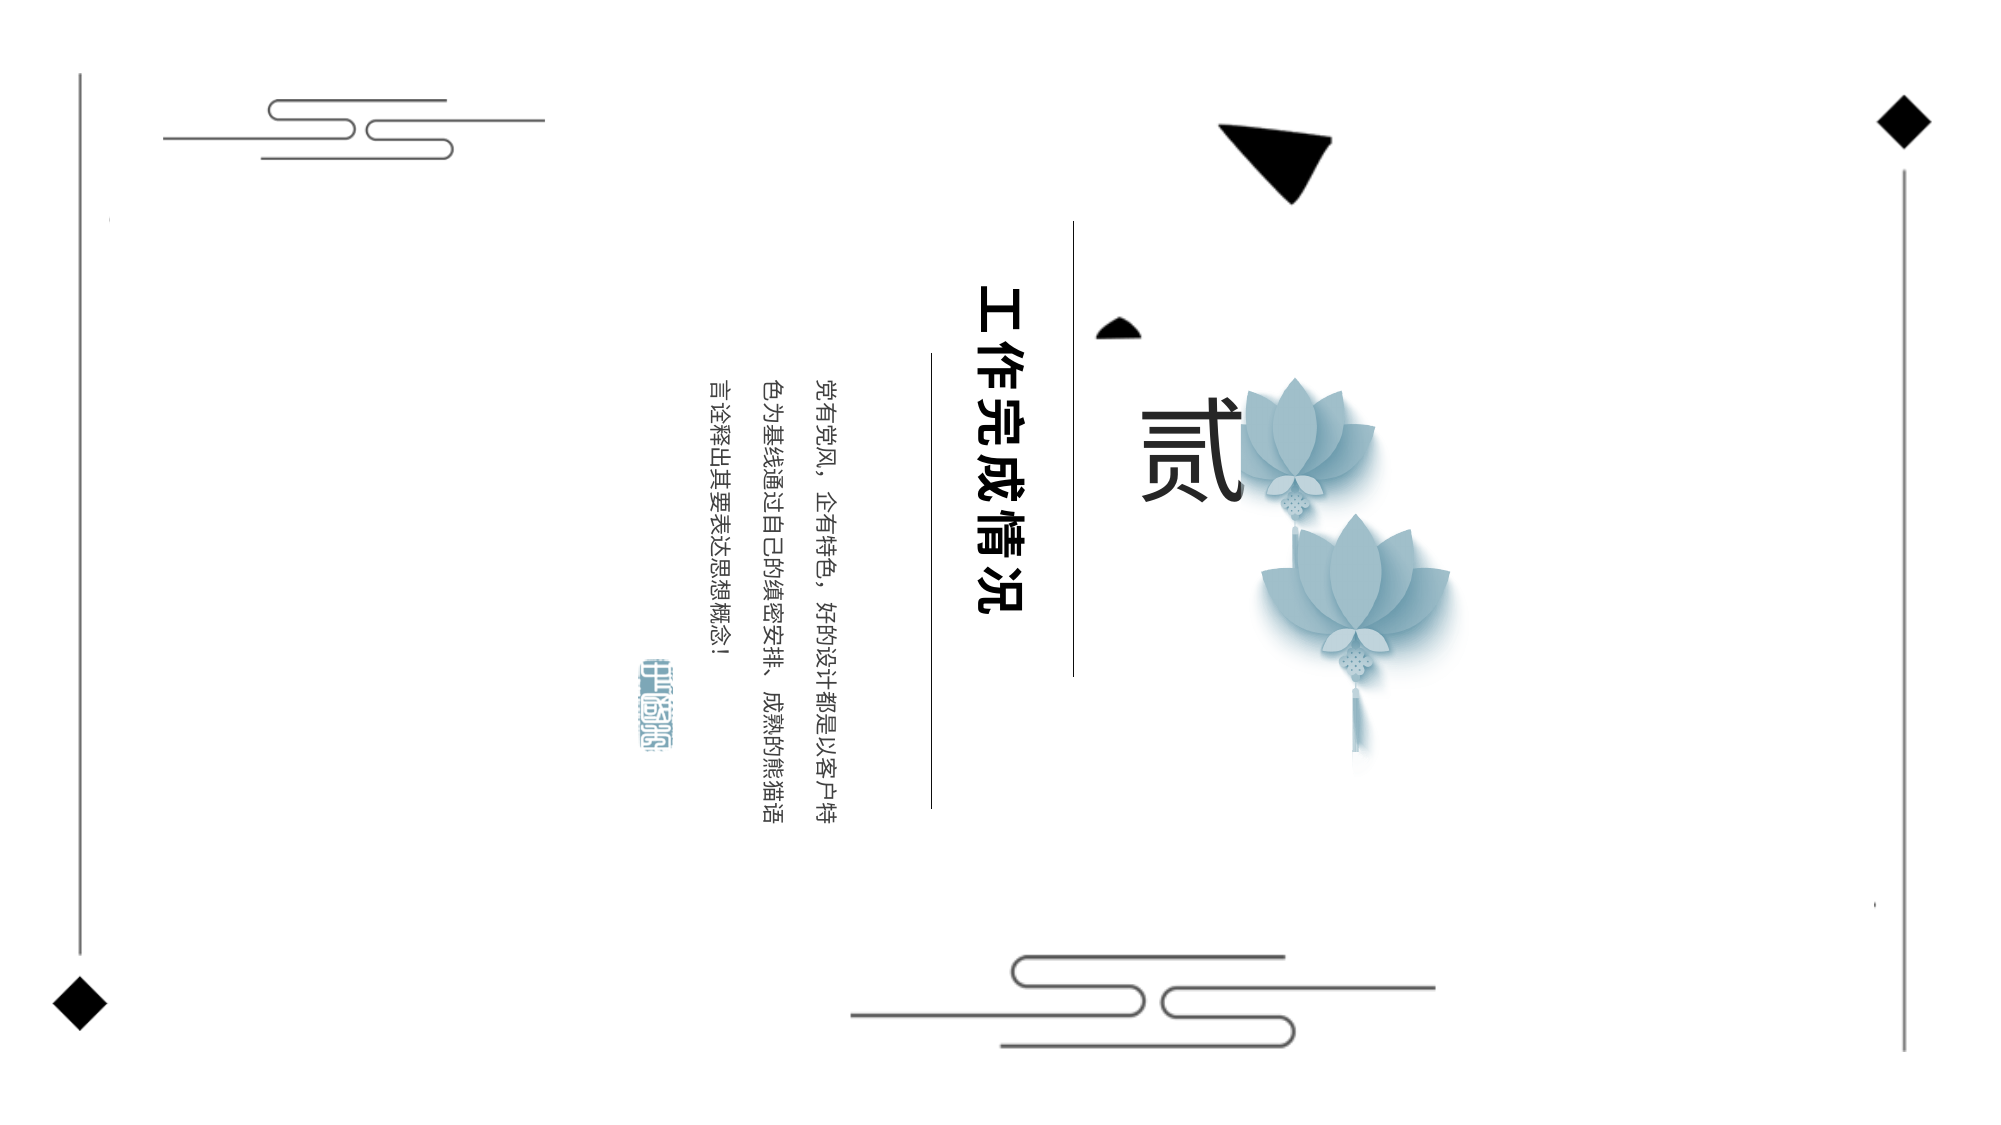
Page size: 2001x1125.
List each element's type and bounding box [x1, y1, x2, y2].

text_box [33, 59, 1950, 1069]
